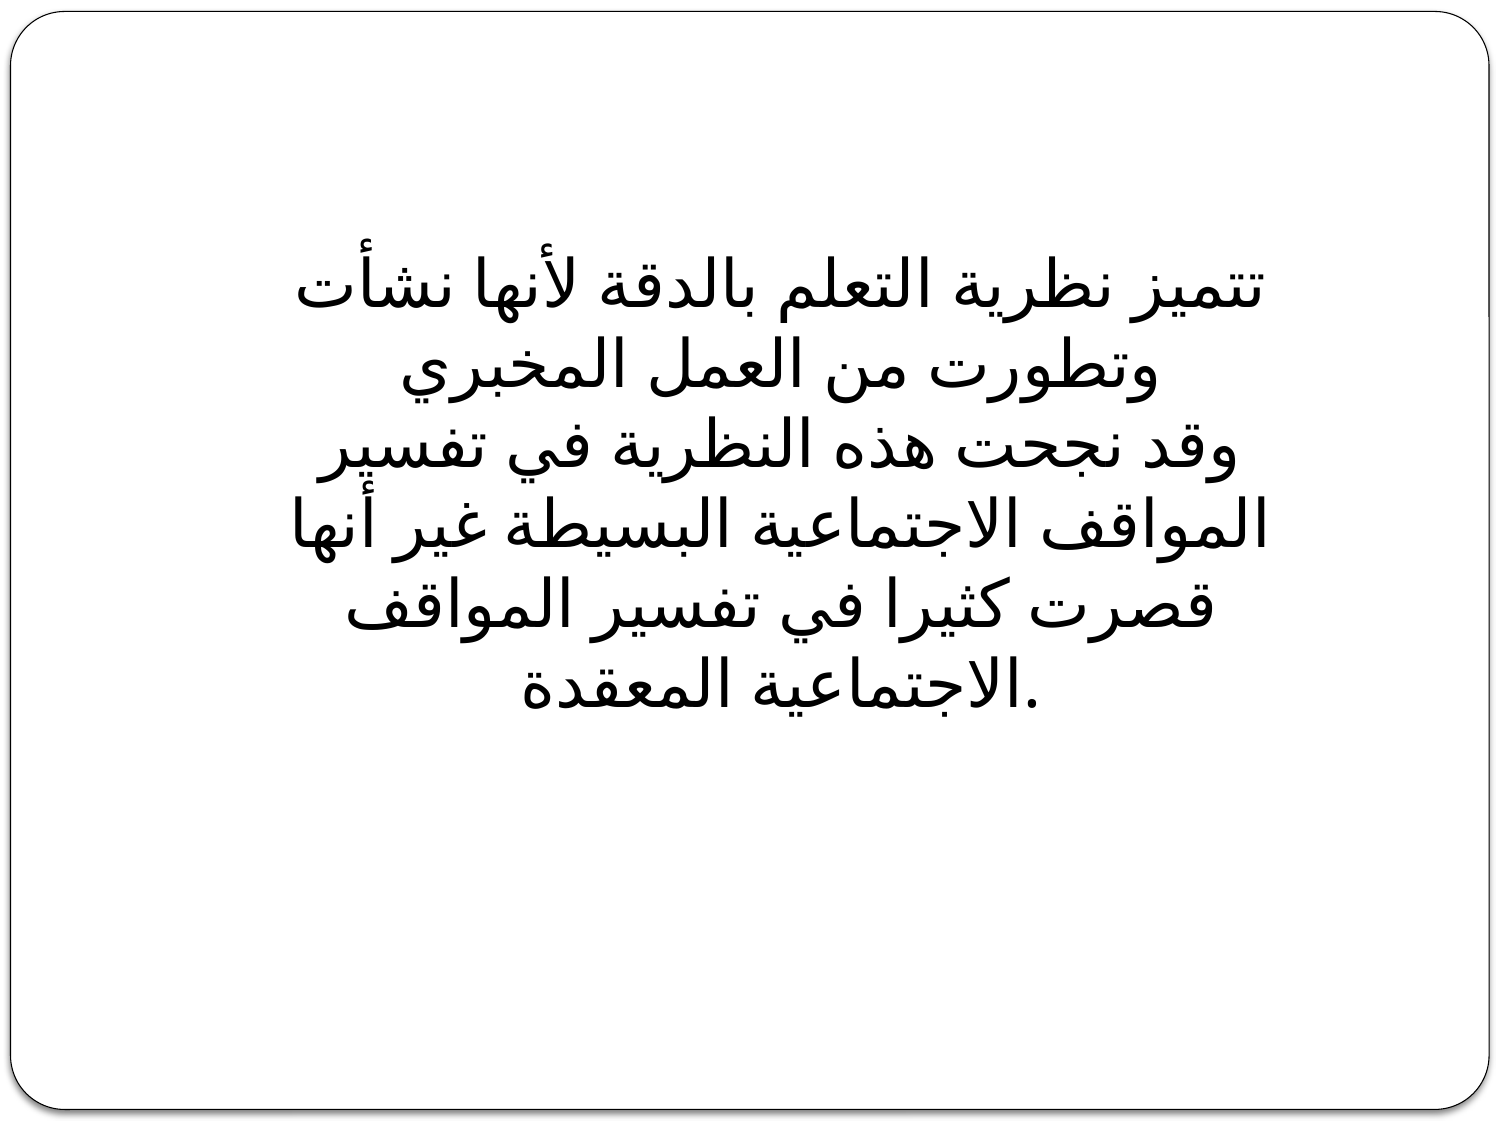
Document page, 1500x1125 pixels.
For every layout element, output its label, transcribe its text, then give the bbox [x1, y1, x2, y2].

text_box تتميز نظرية التعلم بالدقة لأنها نشأت وتطورت من العمل المخبري وقد نجحت هذه النظرية في تفسير المواقف الاجتماعية البسيطة غير أنها قصرت كثيرا في تفسير المواقف الاجتماعية المعقدة. [216, 233, 1346, 773]
